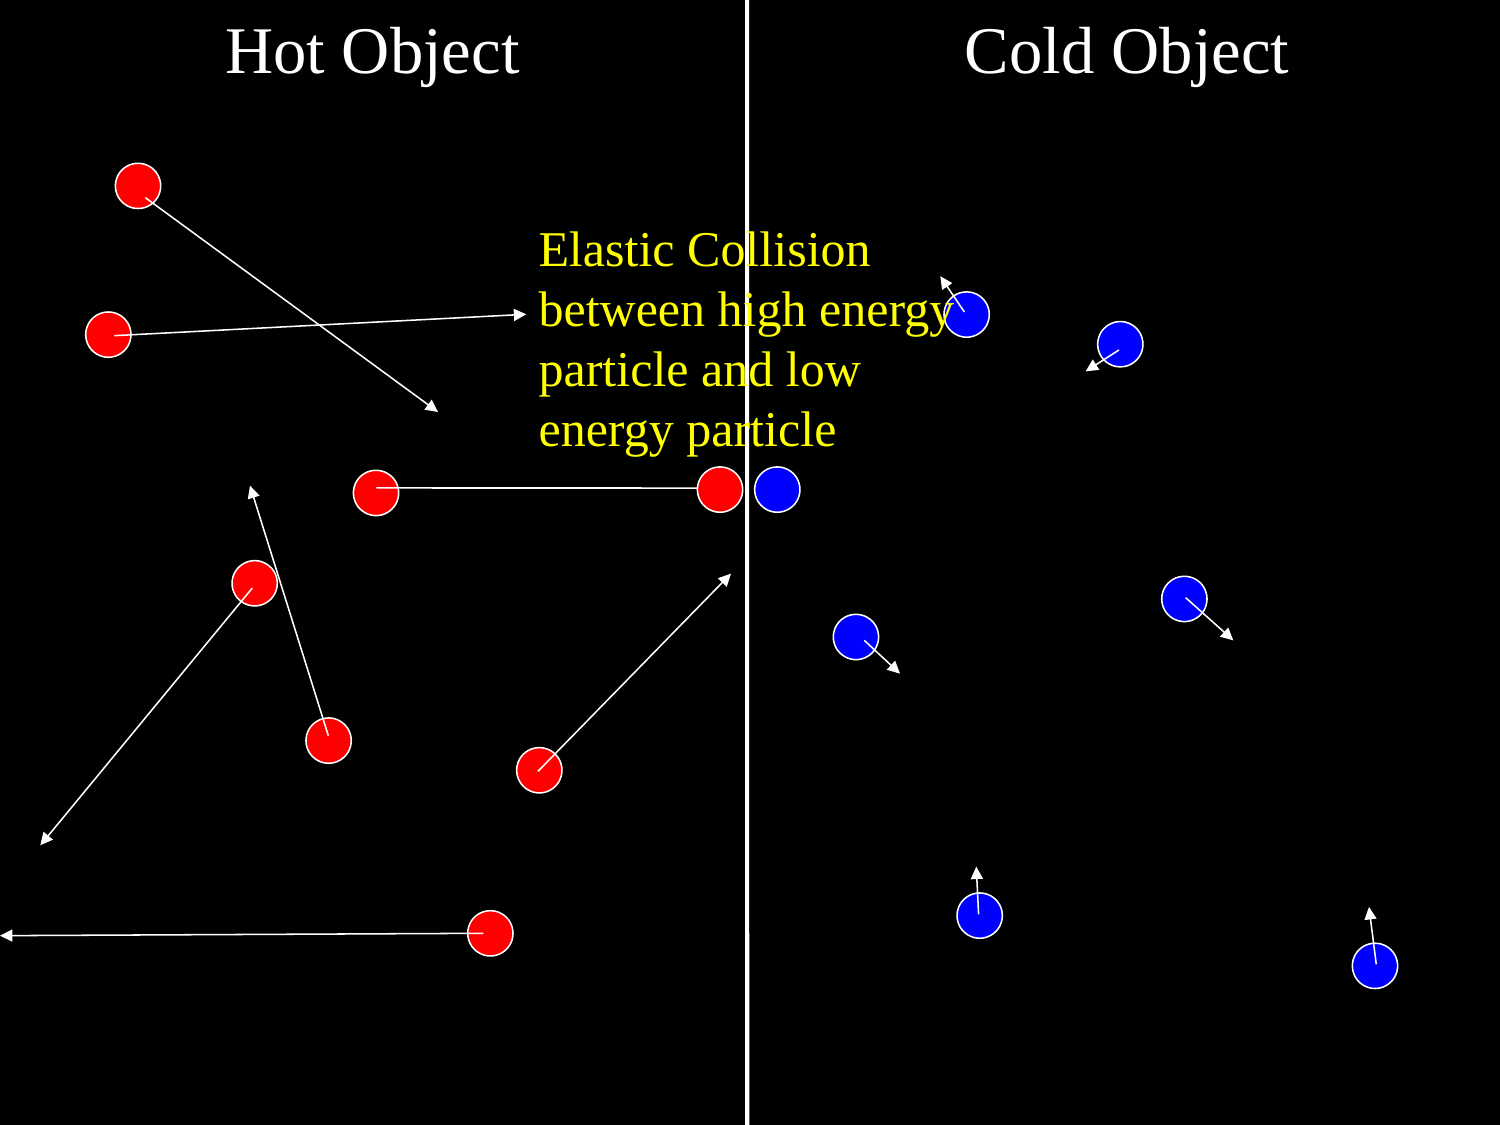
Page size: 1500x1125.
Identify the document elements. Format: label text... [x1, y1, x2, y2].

text_box [1352, 943, 1398, 989]
text_box [85, 311, 131, 358]
text_box Elastic Collision between high energy particle and low energy particle [523, 209, 977, 464]
text_box [1085, 349, 1120, 372]
text_box [1097, 321, 1143, 367]
text_box [1185, 597, 1234, 641]
text_box [232, 560, 278, 606]
text_box [754, 466, 800, 513]
text_box [957, 892, 1003, 939]
text_box [305, 717, 352, 764]
text_box [0, 929, 484, 942]
text_box [833, 614, 879, 660]
text_box [864, 640, 901, 674]
text_box [1161, 576, 1208, 622]
text_box [537, 573, 731, 772]
text_box [970, 866, 984, 915]
text_box [697, 466, 743, 513]
text_box [516, 747, 562, 793]
text_box [40, 587, 253, 846]
text_box [247, 485, 329, 736]
text_box [977, 294, 990, 335]
text_box Hot Object [0, 0, 746, 95]
text_box Cold Object [754, 0, 1500, 95]
text_box [353, 470, 399, 516]
text_box [467, 910, 514, 956]
text_box [320, 308, 523, 326]
text_box [1364, 907, 1377, 965]
text_box [145, 197, 439, 412]
text_box [115, 163, 161, 209]
